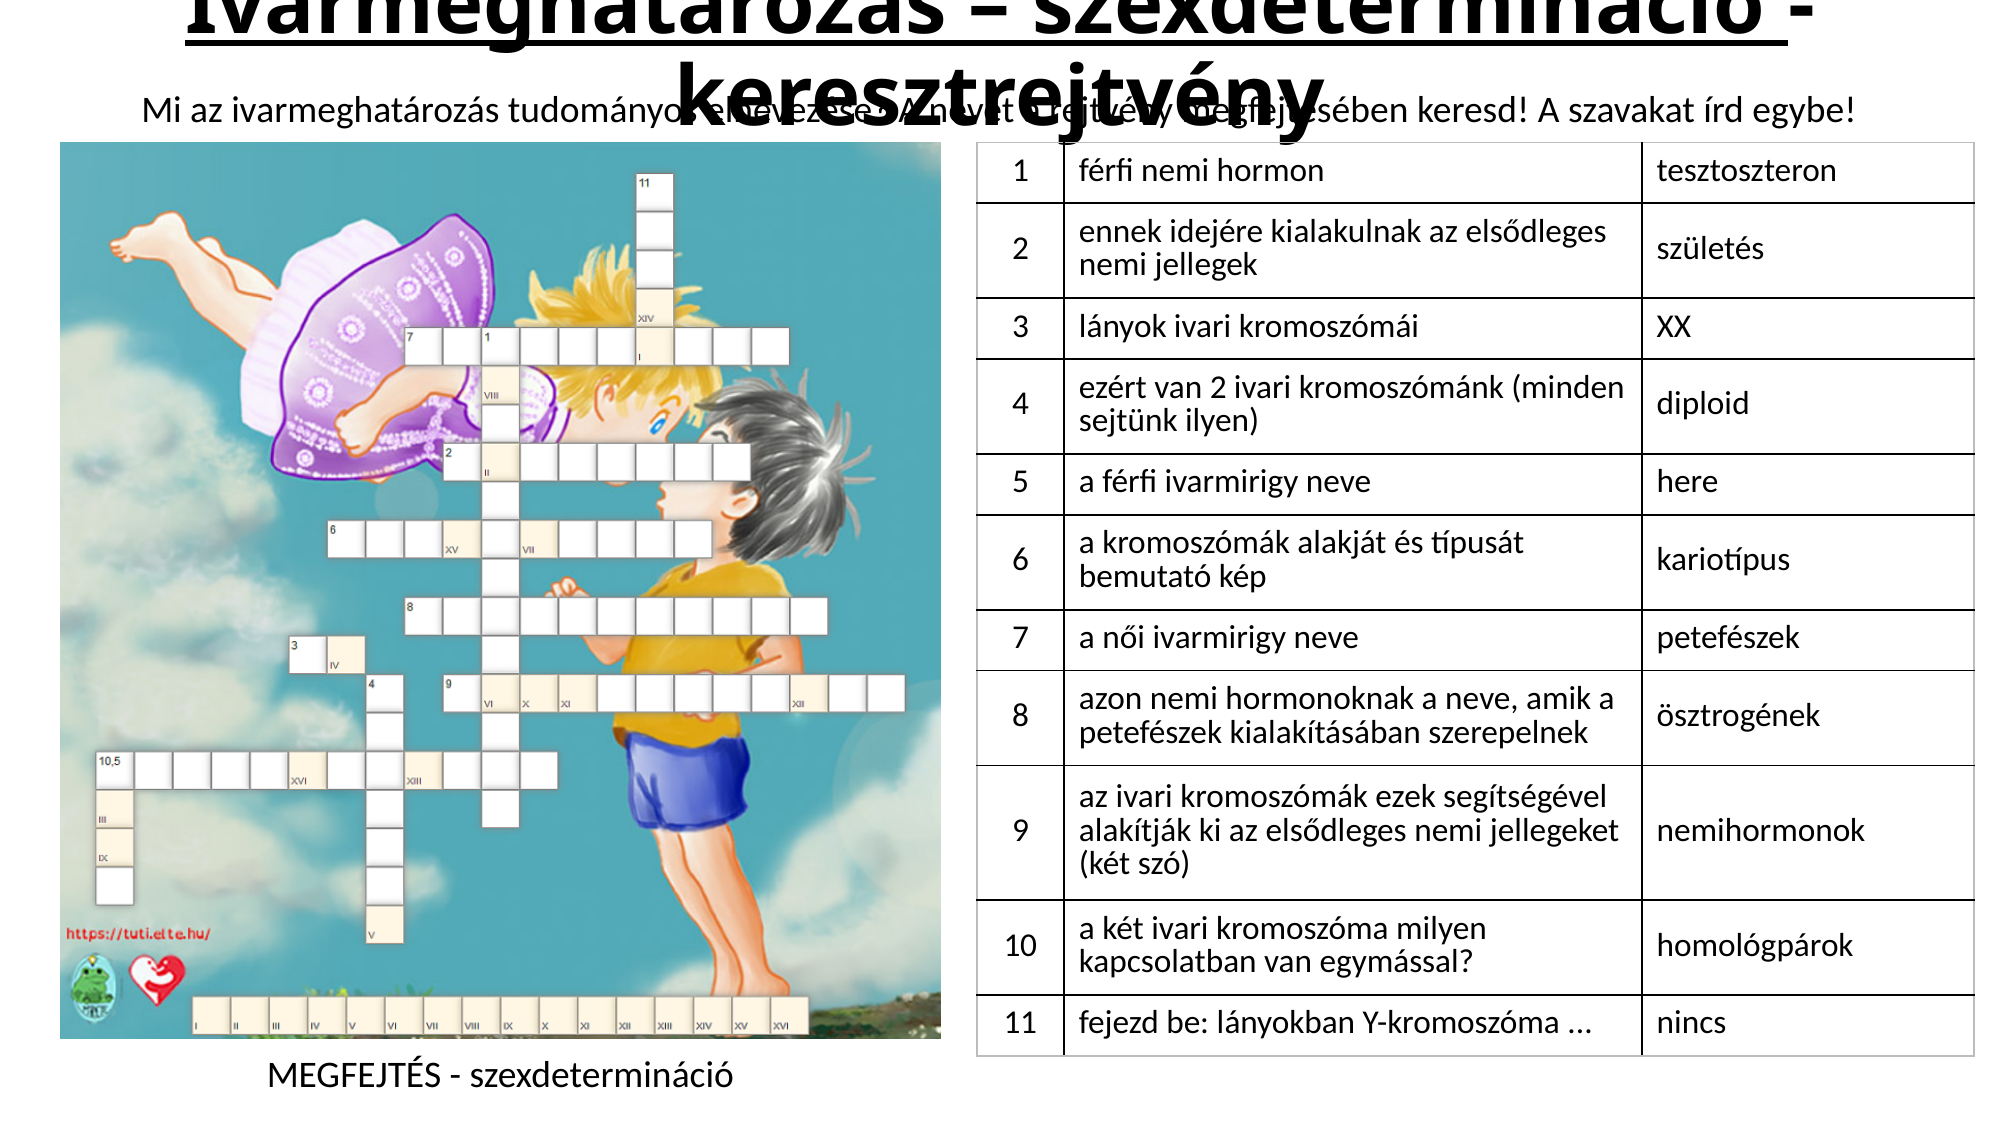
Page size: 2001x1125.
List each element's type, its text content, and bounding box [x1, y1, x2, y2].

table_header tesztoszteron [1643, 143, 1973, 202]
table_cell 7 [978, 611, 1063, 670]
table_cell fejezd be: lányokban Y-kromoszóma ... [1065, 996, 1641, 1055]
table_cell XX [1643, 299, 1973, 358]
table_cell 9 [978, 766, 1063, 899]
table_cell születés [1643, 204, 1973, 297]
table_cell 5 [978, 455, 1063, 514]
table_cell a férfi ivarmirigy neve [1065, 455, 1641, 514]
picture [60, 142, 941, 1039]
table_cell 4 [978, 360, 1063, 453]
table_cell 8 [978, 671, 1063, 765]
table_cell homológpárok [1643, 901, 1973, 994]
table_cell ennek idejére kialakulnak az elsődleges nemi jellegek [1065, 204, 1641, 297]
table_cell azon nemi hormonoknak a neve, amik a petefészek kialakításában szerepelnek [1065, 671, 1641, 765]
title Ivarmeghatározás – szexdetermináció - keresztrejtvény [0, 0, 2000, 96]
table_cell nincs [1643, 996, 1973, 1055]
table_cell a két ivari kromoszóma milyen kapcsolatban van egymással? [1065, 901, 1641, 994]
table_cell 2 [978, 204, 1063, 297]
table_cell kariotípus [1643, 516, 1973, 609]
table_cell az ivari kromoszómák ezek segítségével alakítják ki az elsődleges nemi jellegeket (két szó) [1065, 766, 1641, 899]
text_box Mi az ivarmeghatározás tudományos elnevezése? A nevet a rejtvény megfejtésében keresd! A szavakat írd egybe! [73, 77, 1926, 138]
table_header férfi nemi hormon [1065, 143, 1641, 202]
table_cell here [1643, 455, 1973, 514]
table_cell lányok ivari kromoszómái [1065, 299, 1641, 358]
table_cell a női ivarmirigy neve [1065, 611, 1641, 670]
table_cell a kromoszómák alakját és típusát bemutató kép [1065, 516, 1641, 609]
table_cell 11 [978, 996, 1063, 1055]
table_header 1 [978, 143, 1063, 202]
table_cell 10 [978, 901, 1063, 994]
table_cell ezért van 2 ivari kromoszómánk (minden sejtünk ilyen) [1065, 360, 1641, 453]
table_cell petefészek [1643, 611, 1973, 670]
table_cell nemihormonok [1643, 766, 1973, 899]
table_cell ösztrogének [1643, 671, 1973, 765]
text_box MEGFEJTÉS - szexdetermináció [252, 1042, 750, 1103]
table_cell 6 [978, 516, 1063, 609]
table_cell diploid [1643, 360, 1973, 453]
table_cell 3 [978, 299, 1063, 358]
